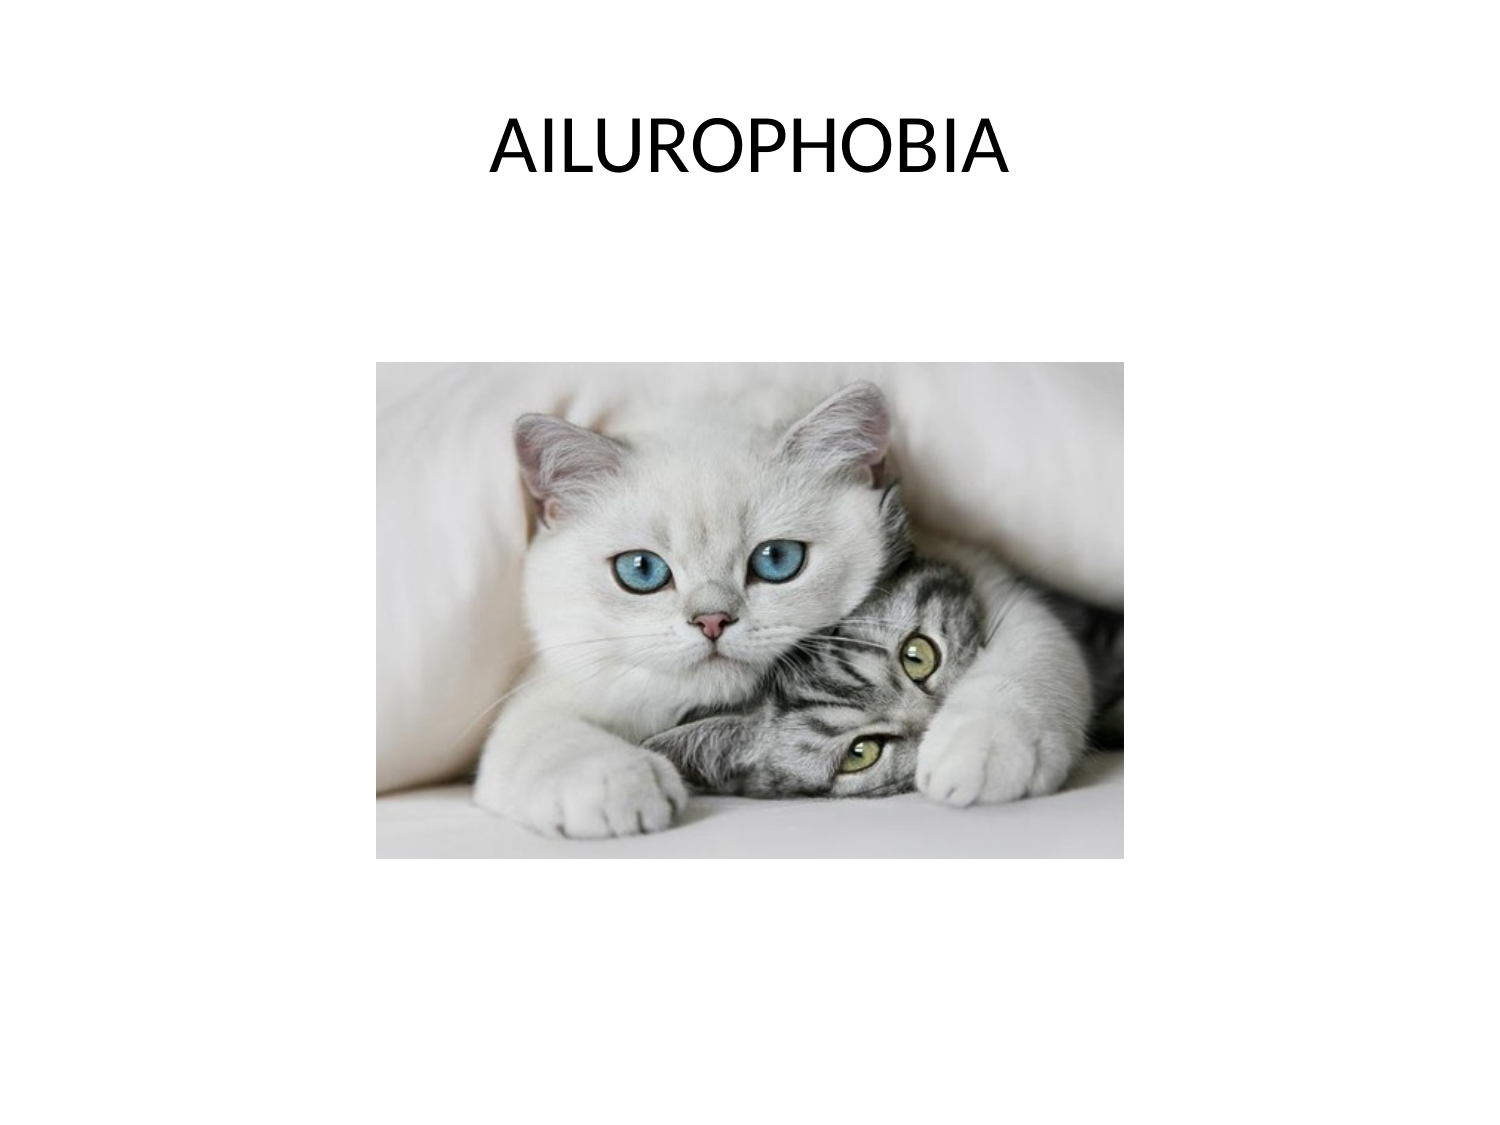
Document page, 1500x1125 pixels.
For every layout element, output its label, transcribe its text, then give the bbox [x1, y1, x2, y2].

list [376, 362, 1124, 859]
title AILUROPHOBIA [75, 45, 1425, 233]
